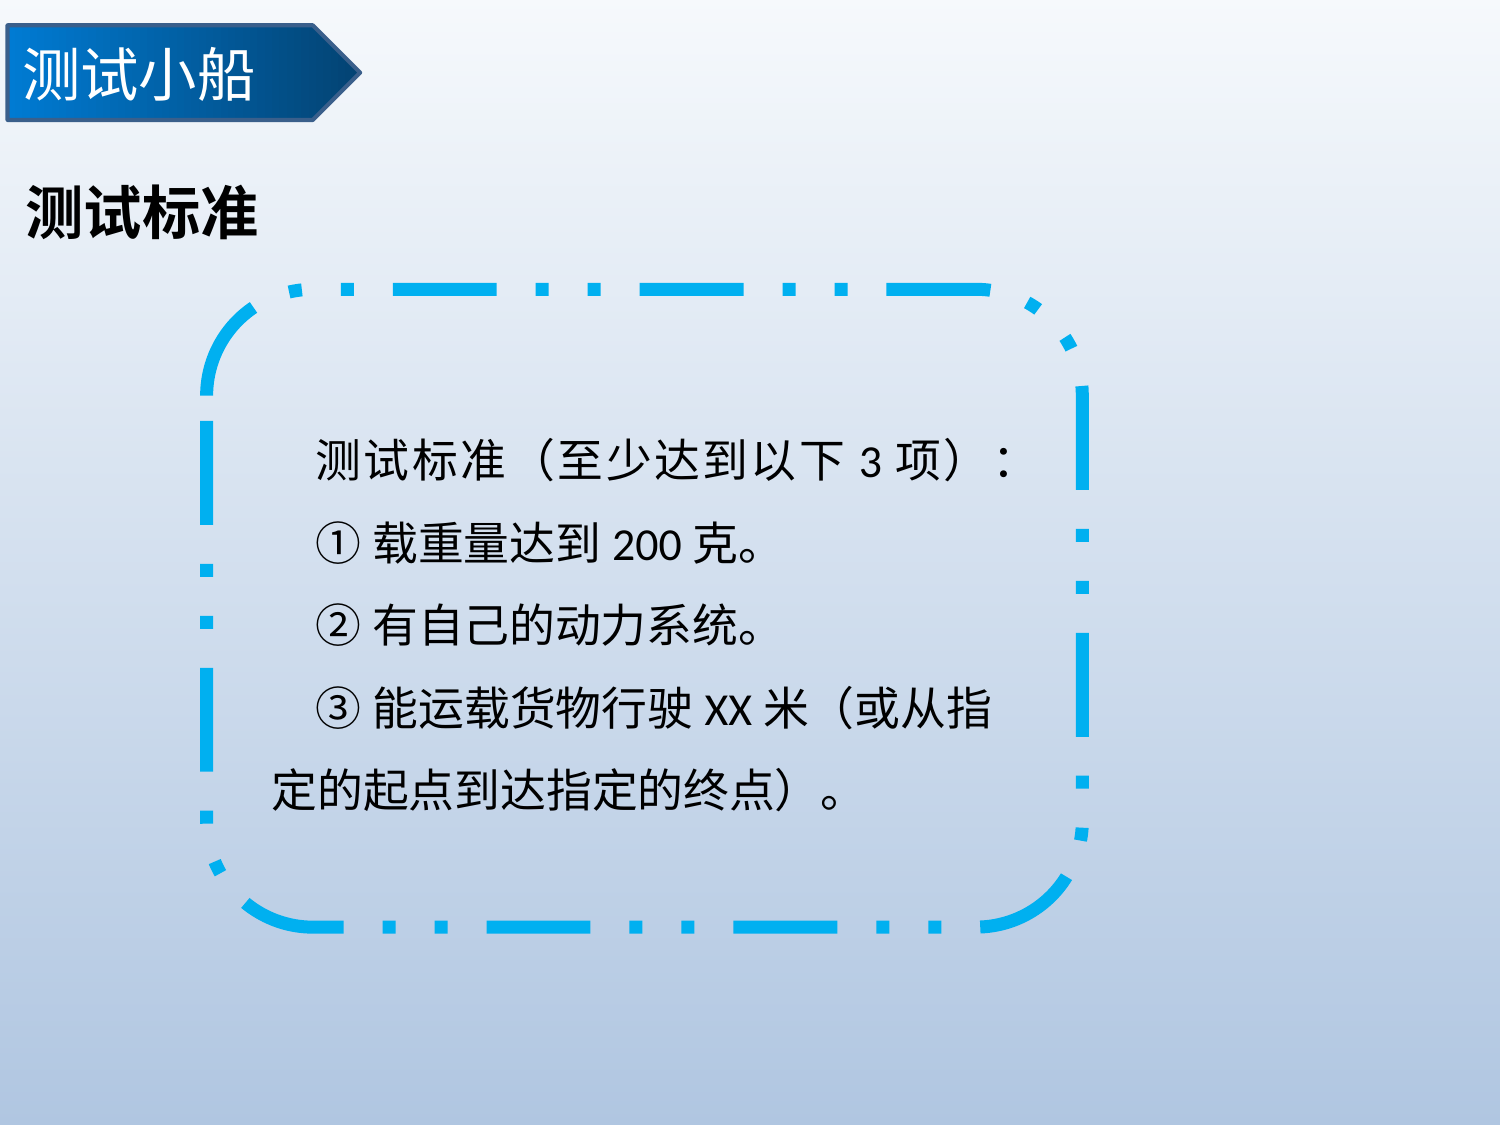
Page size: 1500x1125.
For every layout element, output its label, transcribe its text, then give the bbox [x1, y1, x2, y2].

text_box 测试小船 [5, 23, 363, 123]
text_box 测试标准 [10, 133, 1381, 254]
text_box [206, 289, 1083, 928]
text_box 测试标准（至少达到以下3项）： ①载重量达到200克。 ②有自己的动力系统。 ③能运载货物行驶XX米（或从指定的起点到达指定的终点）。 [257, 397, 1008, 824]
